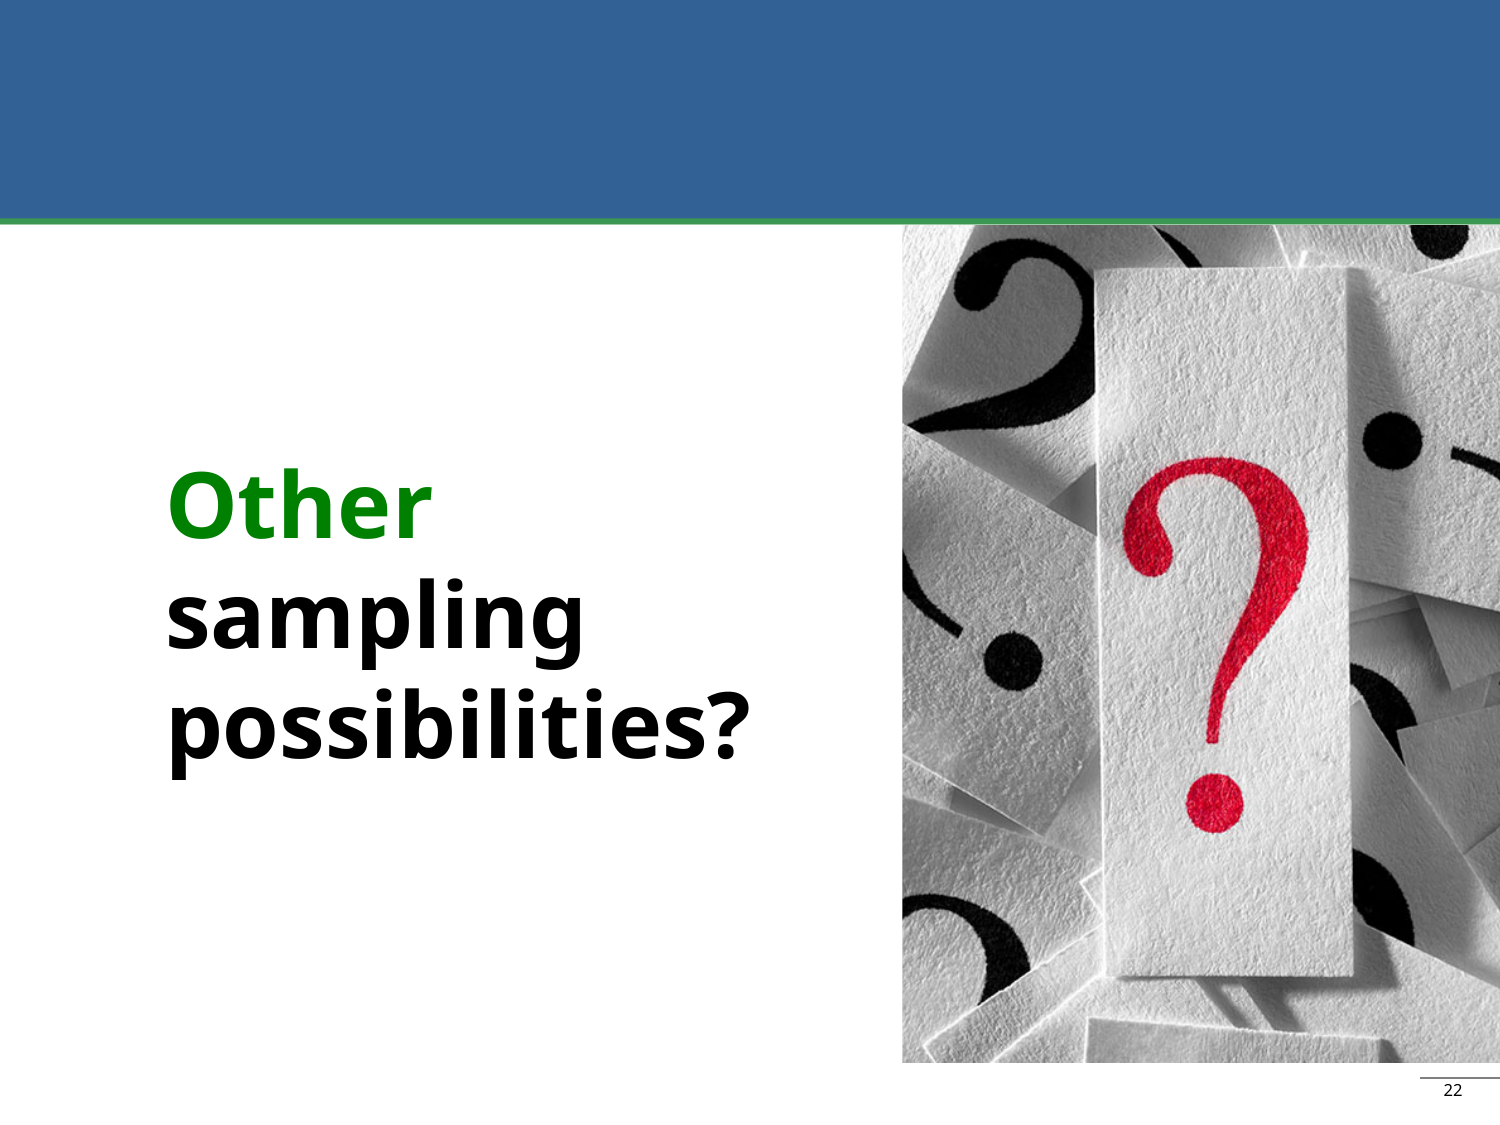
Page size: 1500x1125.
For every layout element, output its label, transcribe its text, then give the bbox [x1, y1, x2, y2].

list Other sampling possibilities? [150, 262, 840, 1063]
picture [0, 0, 1500, 1125]
